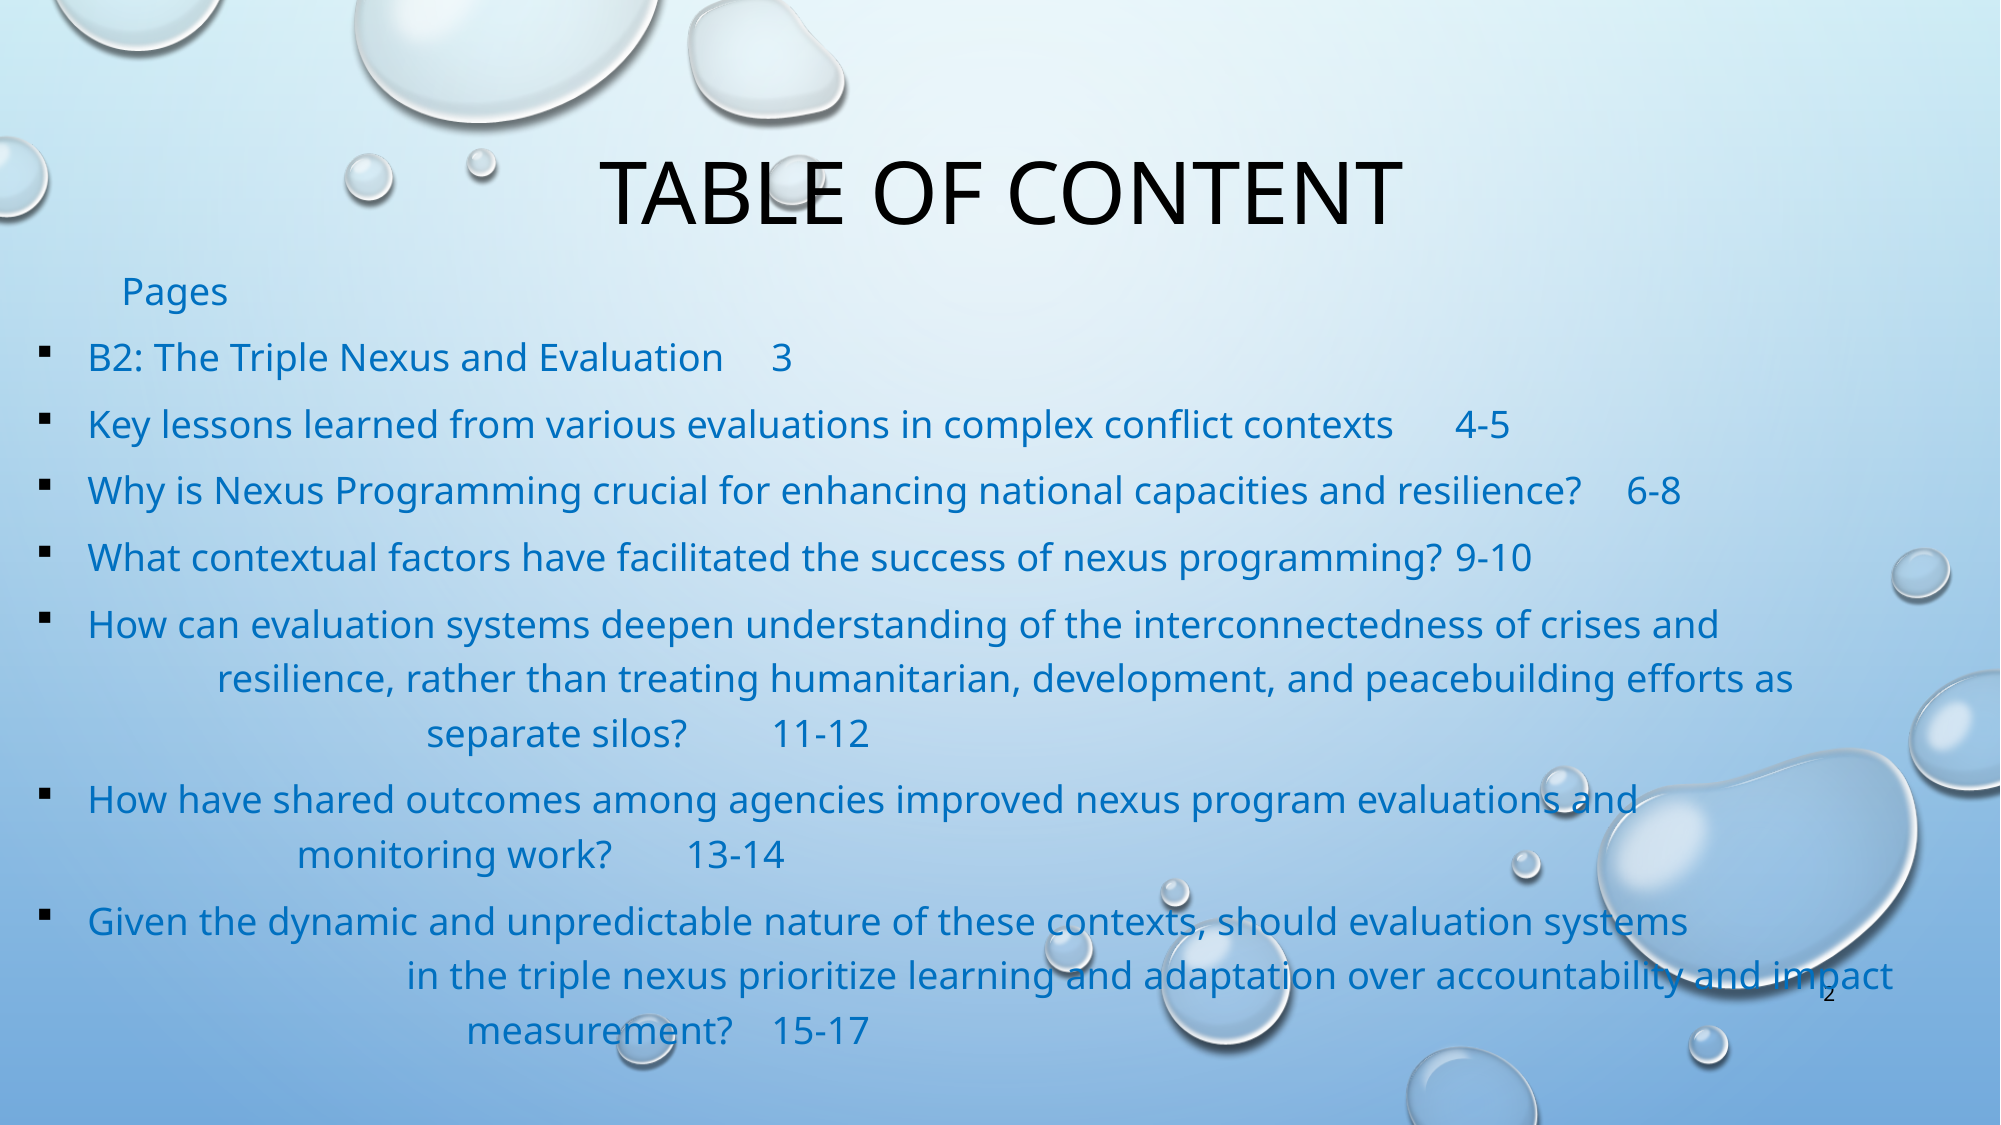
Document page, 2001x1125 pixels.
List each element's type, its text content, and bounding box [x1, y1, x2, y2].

picture [0, 0, 2000, 1125]
subtitle Pages B2: The Triple Nexus and Evaluation 3 Key lessons learned from various evaluations in complex conflict contexts 4-5 Why is Nexus Programming crucial for enhancing national capacities and resilience? 6-8 What contextual factors have facilitated the success of nexus programming? 9-10 How can evaluation systems deepen understanding of the interconnectedness of crises and resilience, rather than treating humanitarian, development, and peacebuilding efforts as separate silos? 11-12 How have shared outcomes among agencies improved nexus program evaluations and monitoring work? 13-14 Given the dynamic and unpredictable nature of these contexts, should evaluation systems in the triple nexus prioritize learning and adaptation over accountability and impact measurement? 15-17 [21, 250, 1984, 1077]
slide_number 2 [1724, 965, 1851, 1025]
title Table of content [21, 141, 1984, 250]
